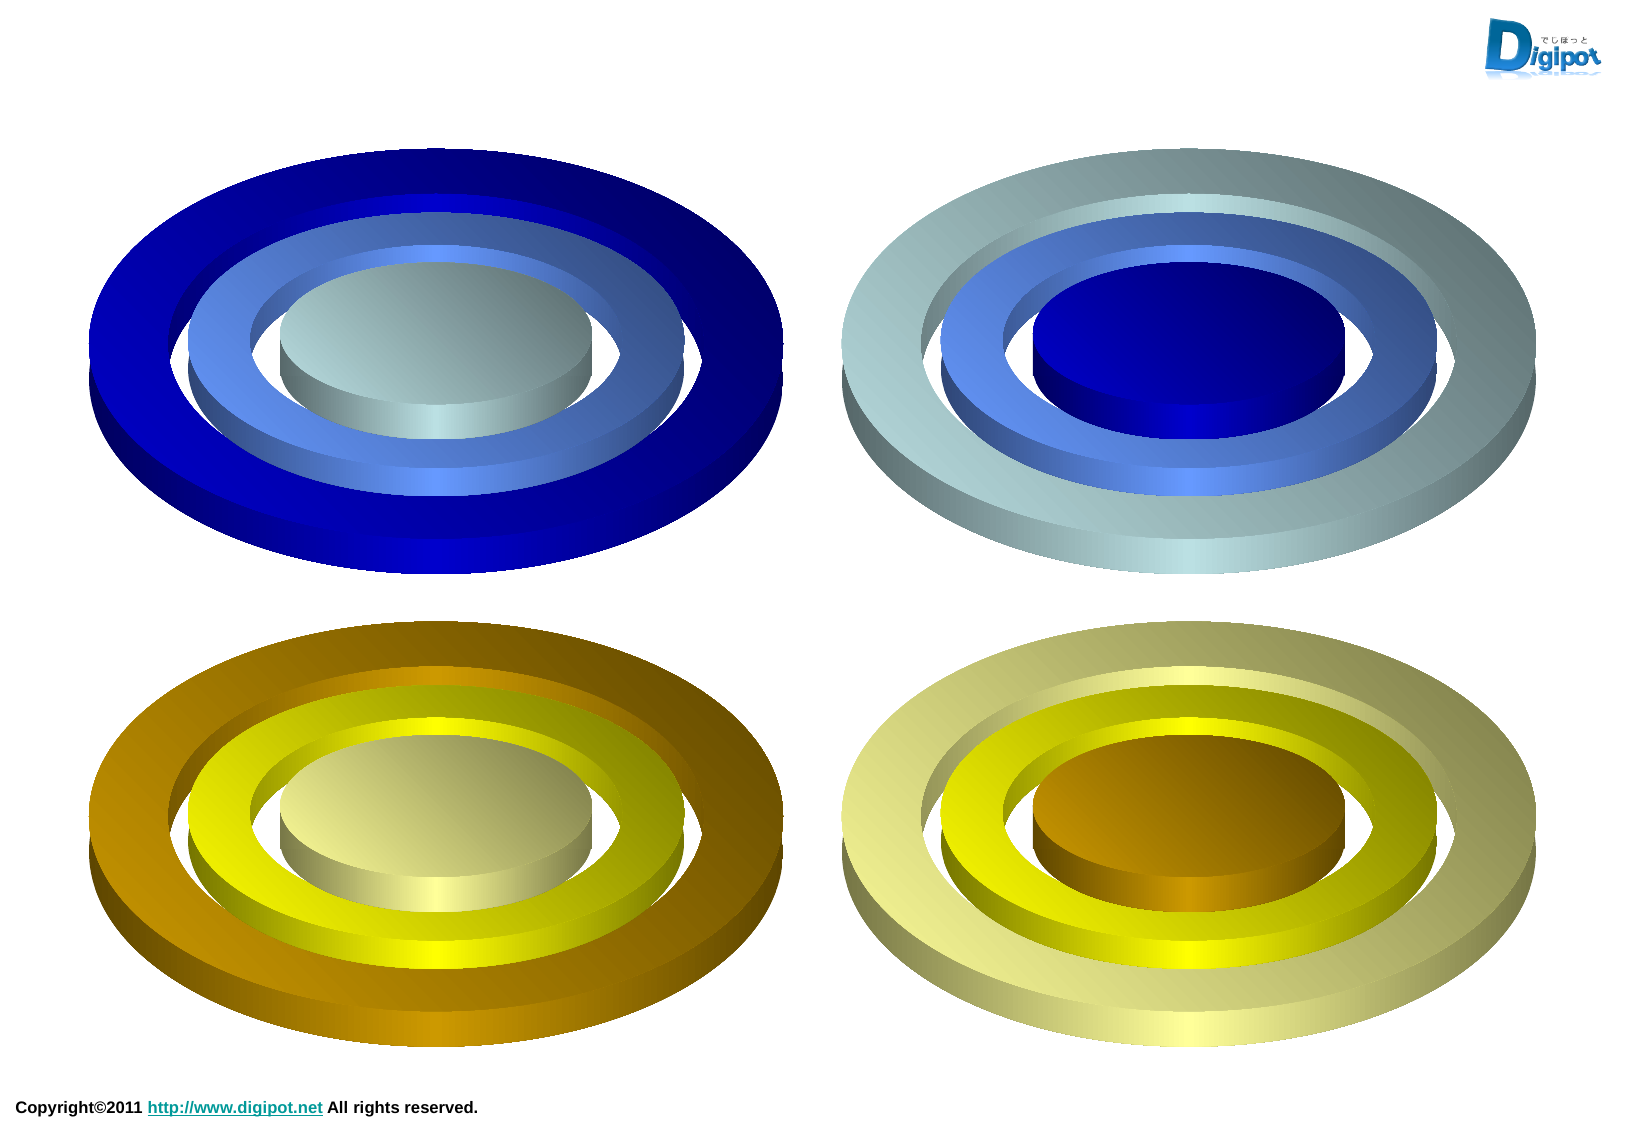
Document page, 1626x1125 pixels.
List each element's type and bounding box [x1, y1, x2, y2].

text_box [88, 621, 783, 1047]
text_box [841, 148, 1536, 574]
text_box [841, 621, 1536, 1047]
text_box [88, 148, 783, 574]
picture [1485, 18, 1602, 82]
